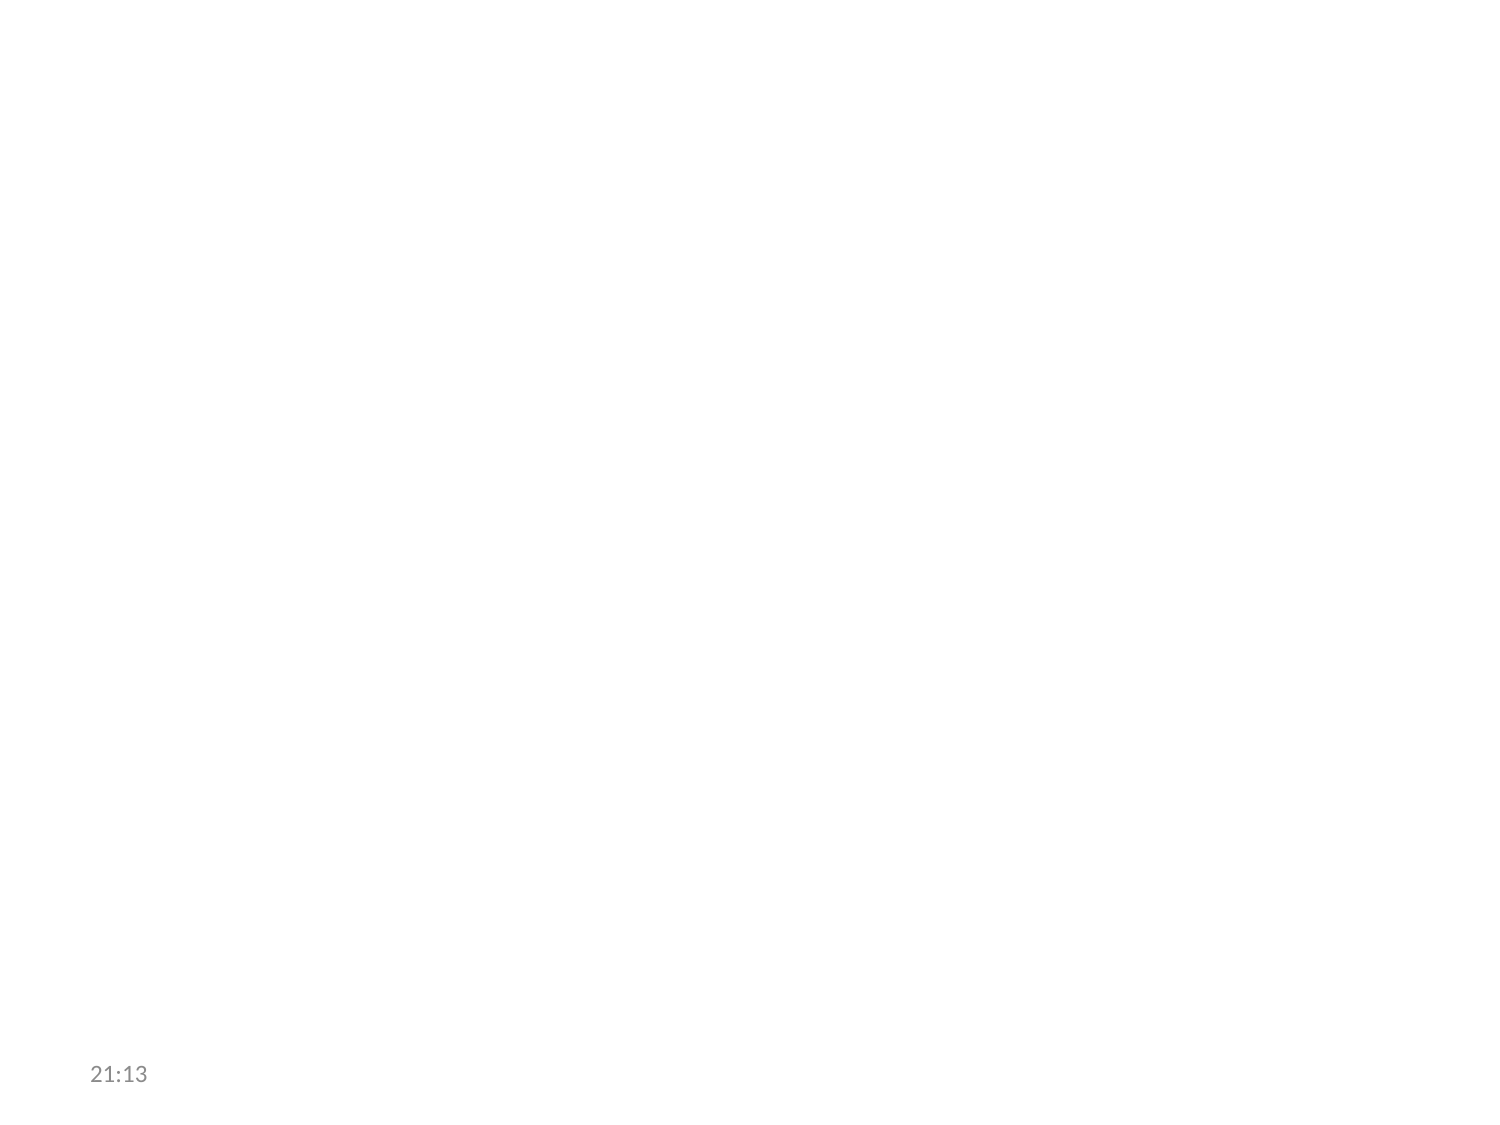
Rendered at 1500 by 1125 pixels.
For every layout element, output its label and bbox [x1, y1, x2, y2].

slide_number [75, 1042, 425, 1103]
